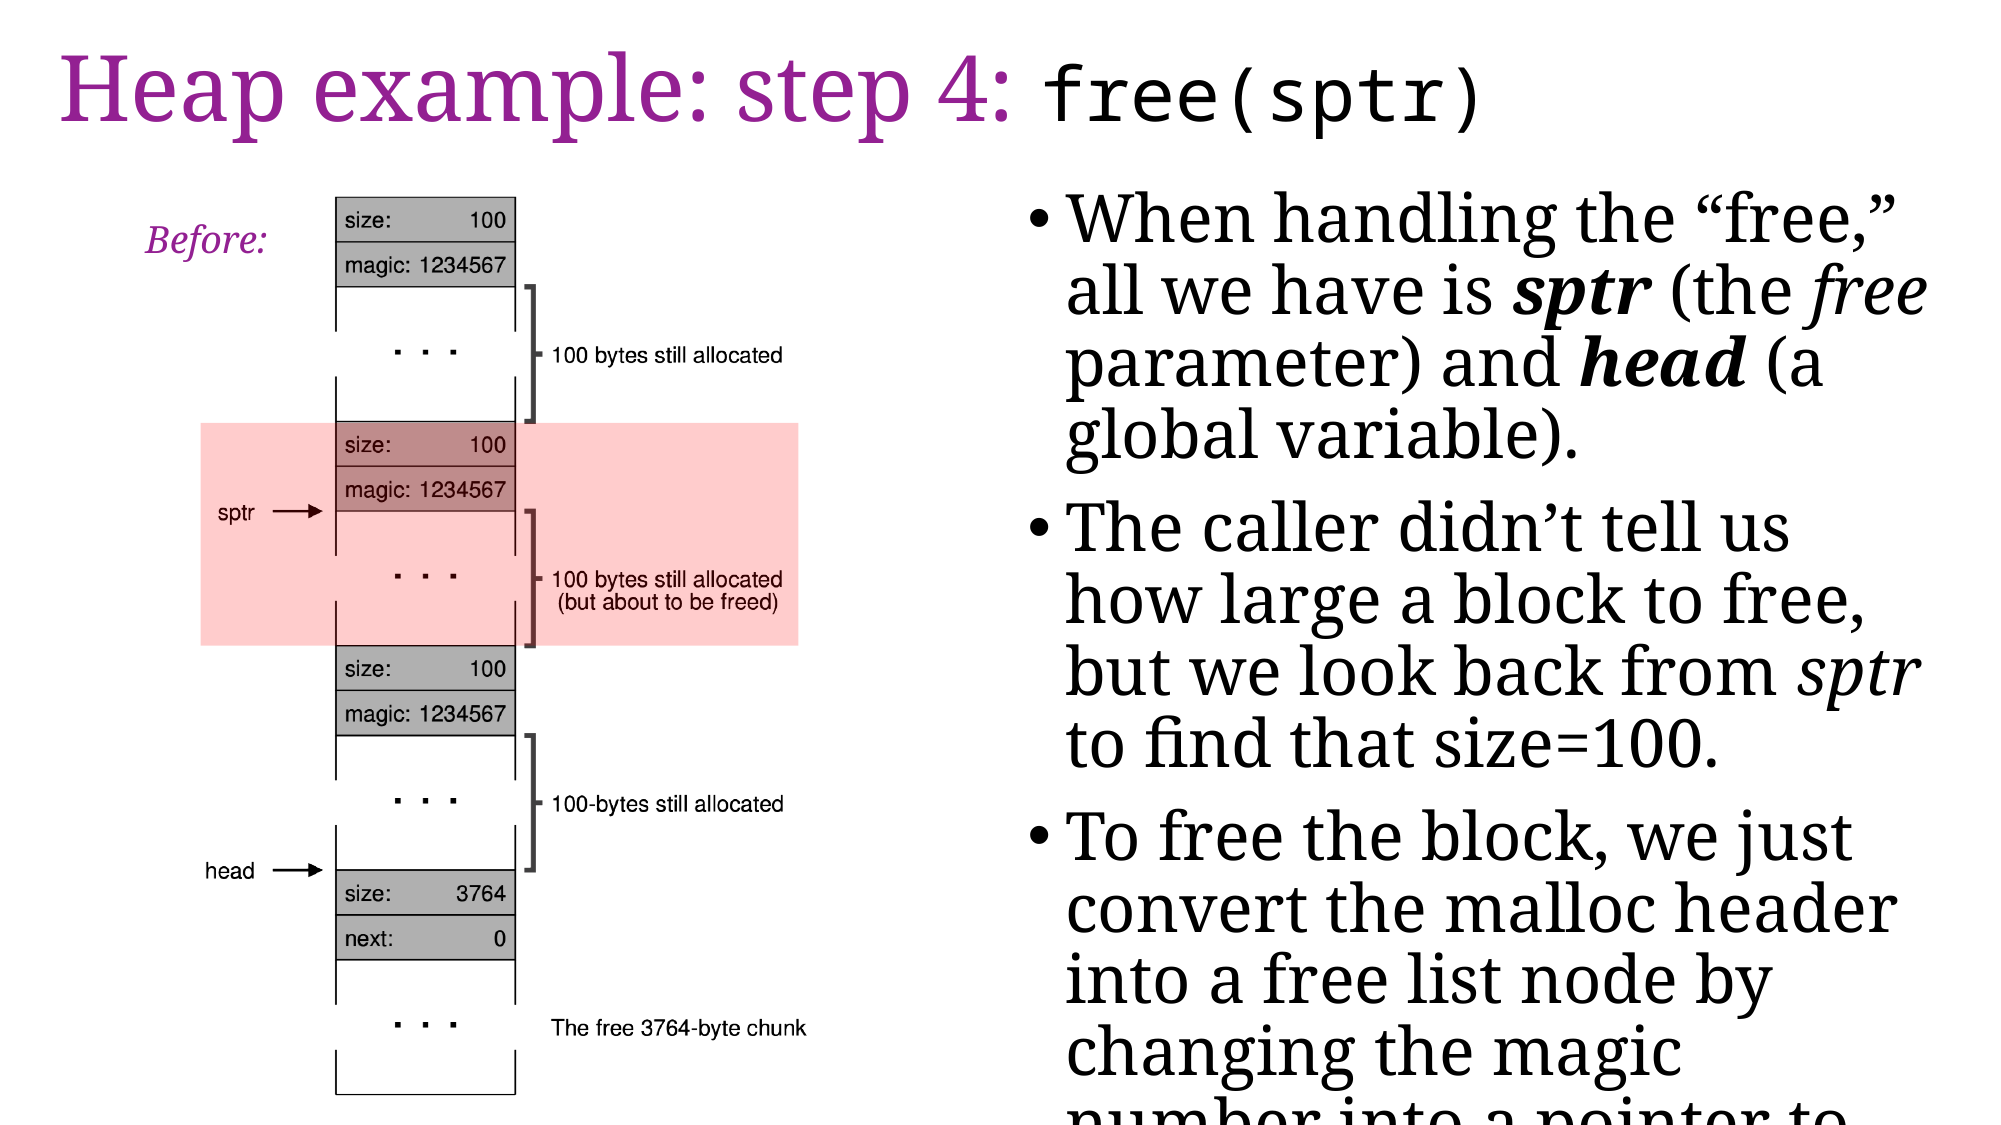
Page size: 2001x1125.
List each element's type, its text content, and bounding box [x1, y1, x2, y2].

title Heap example: step 4: free(sptr) [43, 25, 1953, 158]
text_box Before: [130, 208, 199, 269]
list When handling the “free,” all we have is sptr (the free parameter) and head (a global variable). The caller didn’t tell us how large a block to free, but we look back from sptr to find that size=100. To free the block, we just convert the malloc header into a free list node by changing the magic number into a pointer to the former head of the free list. [1012, 177, 1953, 1101]
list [199, 177, 832, 1101]
